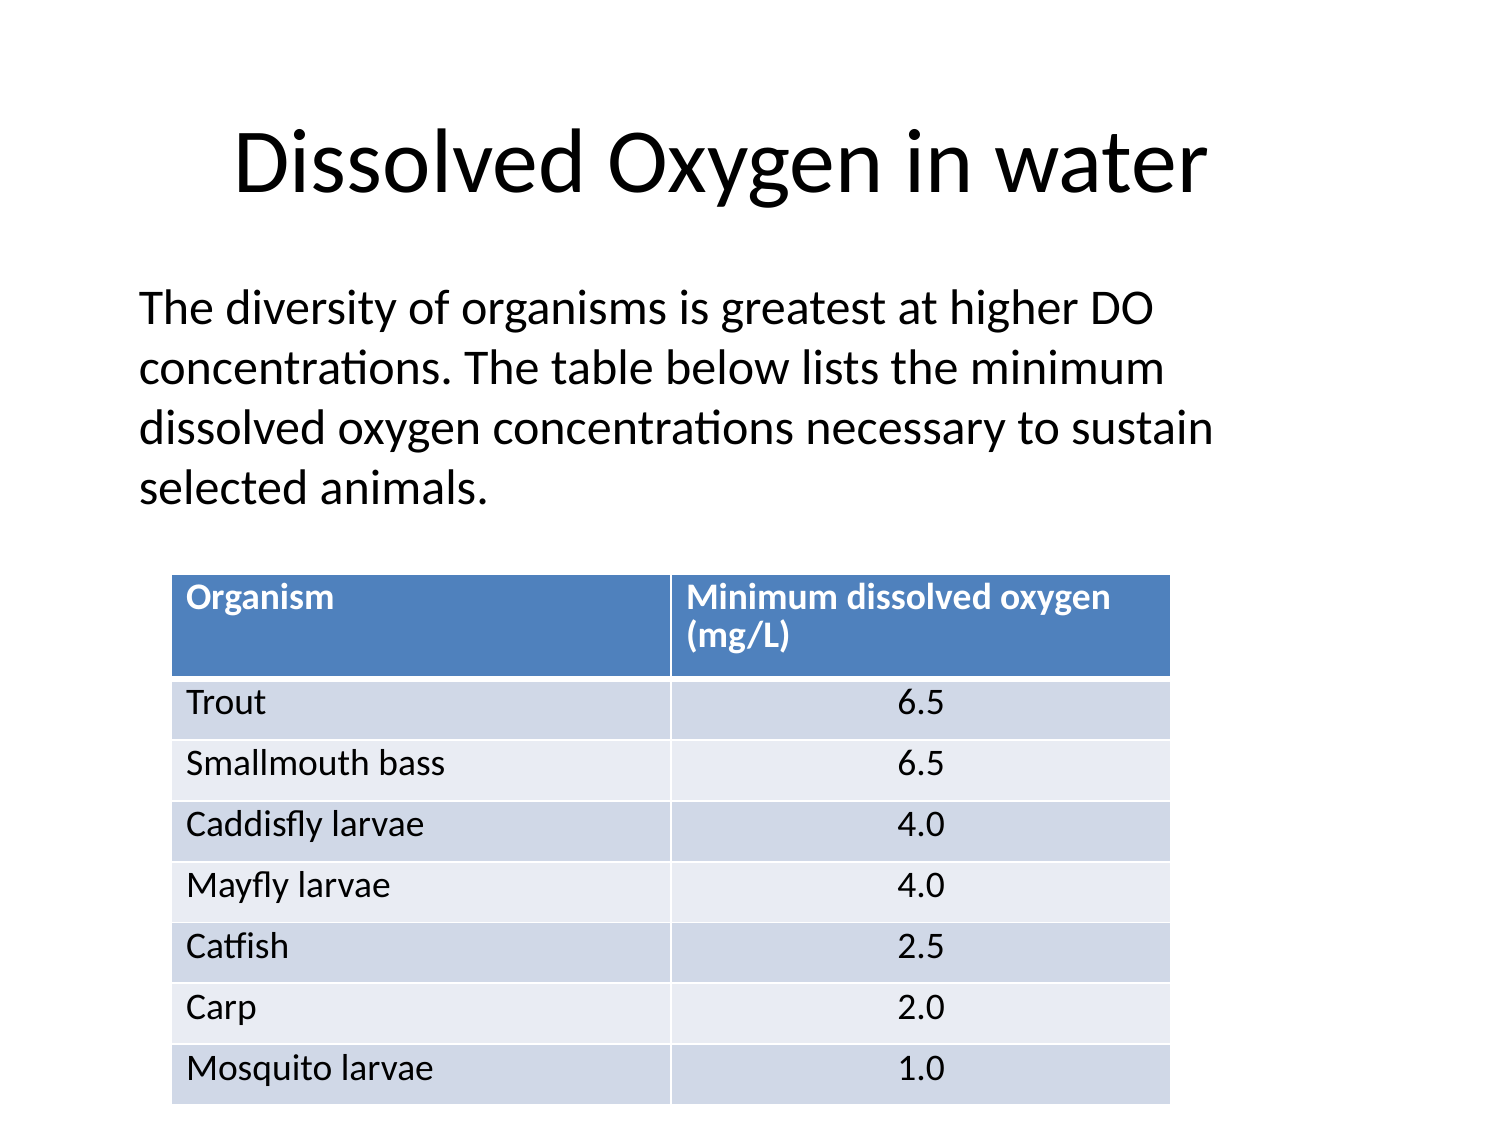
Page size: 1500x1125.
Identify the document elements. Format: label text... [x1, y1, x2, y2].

table_cell Catfish [172, 923, 670, 982]
table_cell 4.0 [672, 802, 1170, 861]
text_box The diversity of organisms is greatest at higher DO concentrations. The table below lists the minimum dissolved oxygen concentrations necessary to sustain selected animals. [123, 282, 1317, 522]
table_cell Carp [172, 984, 670, 1043]
table_cell Mosquito larvae [172, 1045, 670, 1104]
table_cell Caddisfly larvae [172, 802, 670, 861]
table_header Organism [172, 575, 670, 676]
table_cell 1.0 [672, 1045, 1170, 1104]
table_cell 6.5 [672, 741, 1170, 800]
table_header Minimum dissolved oxygen (mg/L) [672, 575, 1170, 676]
text_box Dissolved Oxygen in water [46, 93, 1397, 282]
table_cell 2.5 [672, 923, 1170, 982]
table_cell 2.0 [672, 984, 1170, 1043]
table_cell 6.5 [672, 682, 1170, 739]
table_cell 4.0 [672, 863, 1170, 922]
table_cell Mayfly larvae [172, 863, 670, 922]
table_cell Smallmouth bass [172, 741, 670, 800]
table_cell Trout [172, 682, 670, 739]
